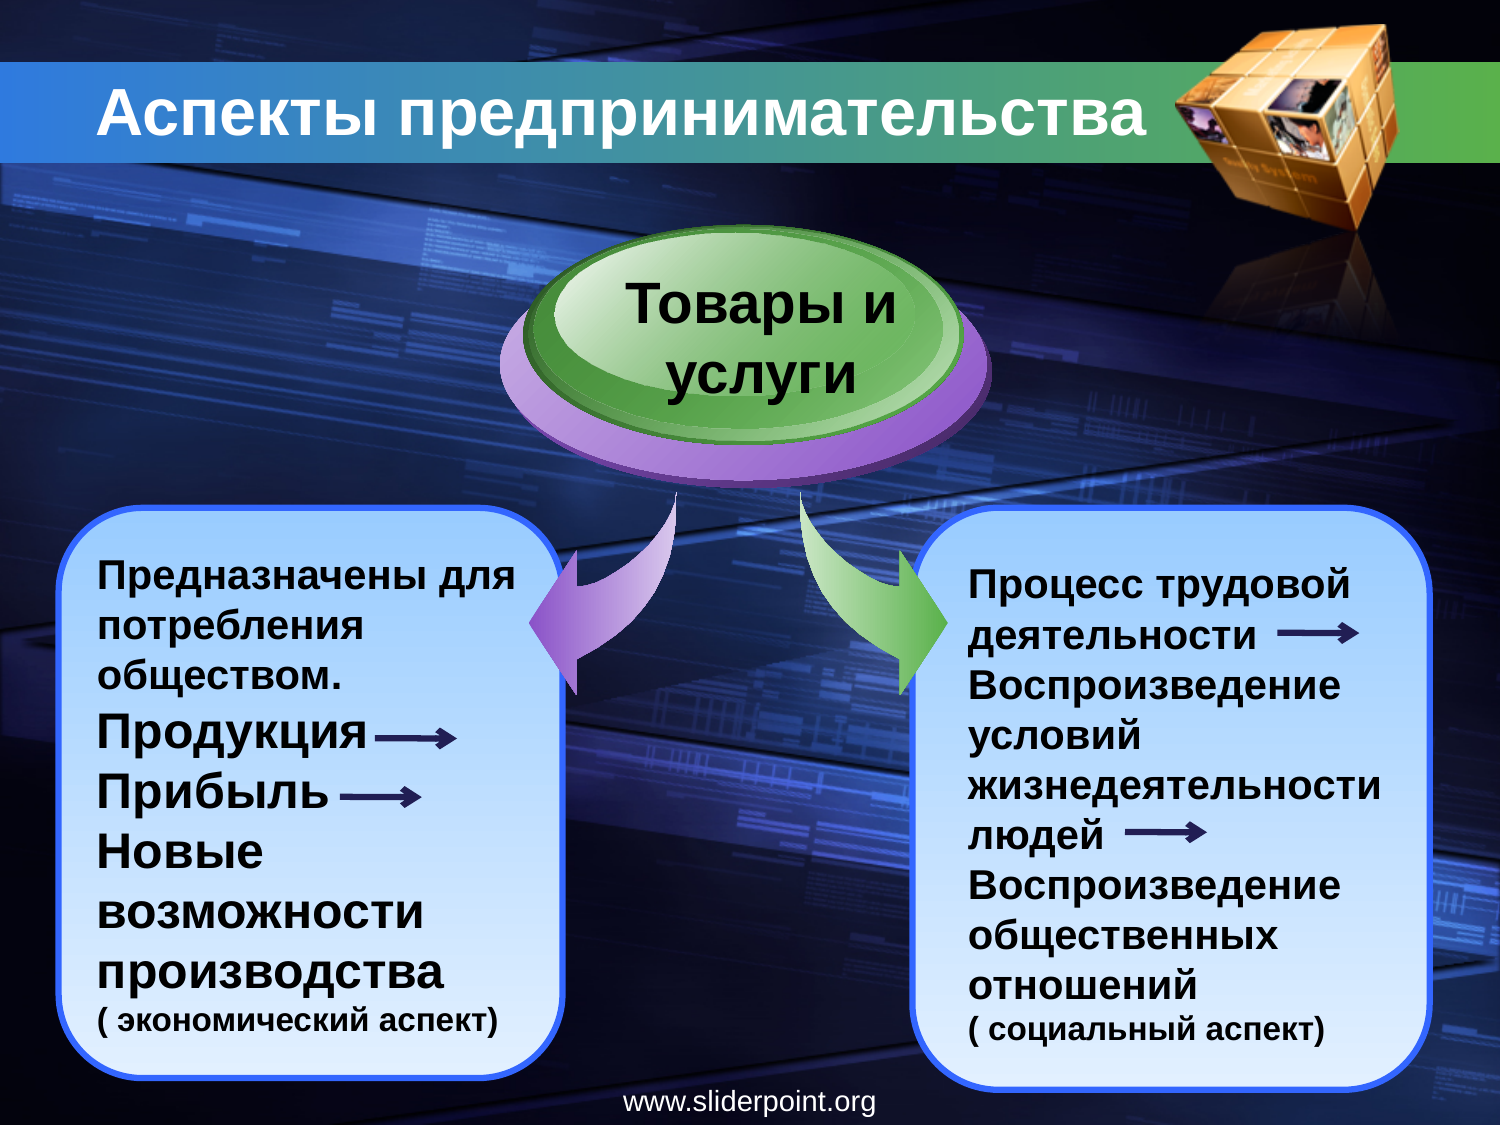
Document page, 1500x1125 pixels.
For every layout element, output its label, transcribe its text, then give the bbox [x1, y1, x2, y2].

picture [0, 0, 1500, 1125]
footer www.sliderpoint.org [512, 1074, 988, 1116]
text_box [58, 507, 563, 1079]
text_box [528, 624, 576, 696]
text_box Предназначены для потребления обществом. Продукция Прибыль Новые возможности производства ( экономический аспект) [82, 540, 538, 1046]
text_box [801, 497, 948, 621]
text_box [499, 224, 993, 488]
text_box Процесс трудовой деятельности Воспроизведение условий жизнедеятельности людей Воспроизведение общественных отношений ( социальный аспект) [953, 549, 1407, 1090]
text_box [528, 497, 677, 696]
text_box [901, 625, 948, 696]
text_box [577, 497, 678, 696]
text_box [798, 497, 899, 696]
text_box [799, 497, 948, 696]
text_box [912, 507, 1430, 1074]
text_box [528, 497, 675, 622]
title Аспекты предпринимательства [74, 62, 1163, 156]
